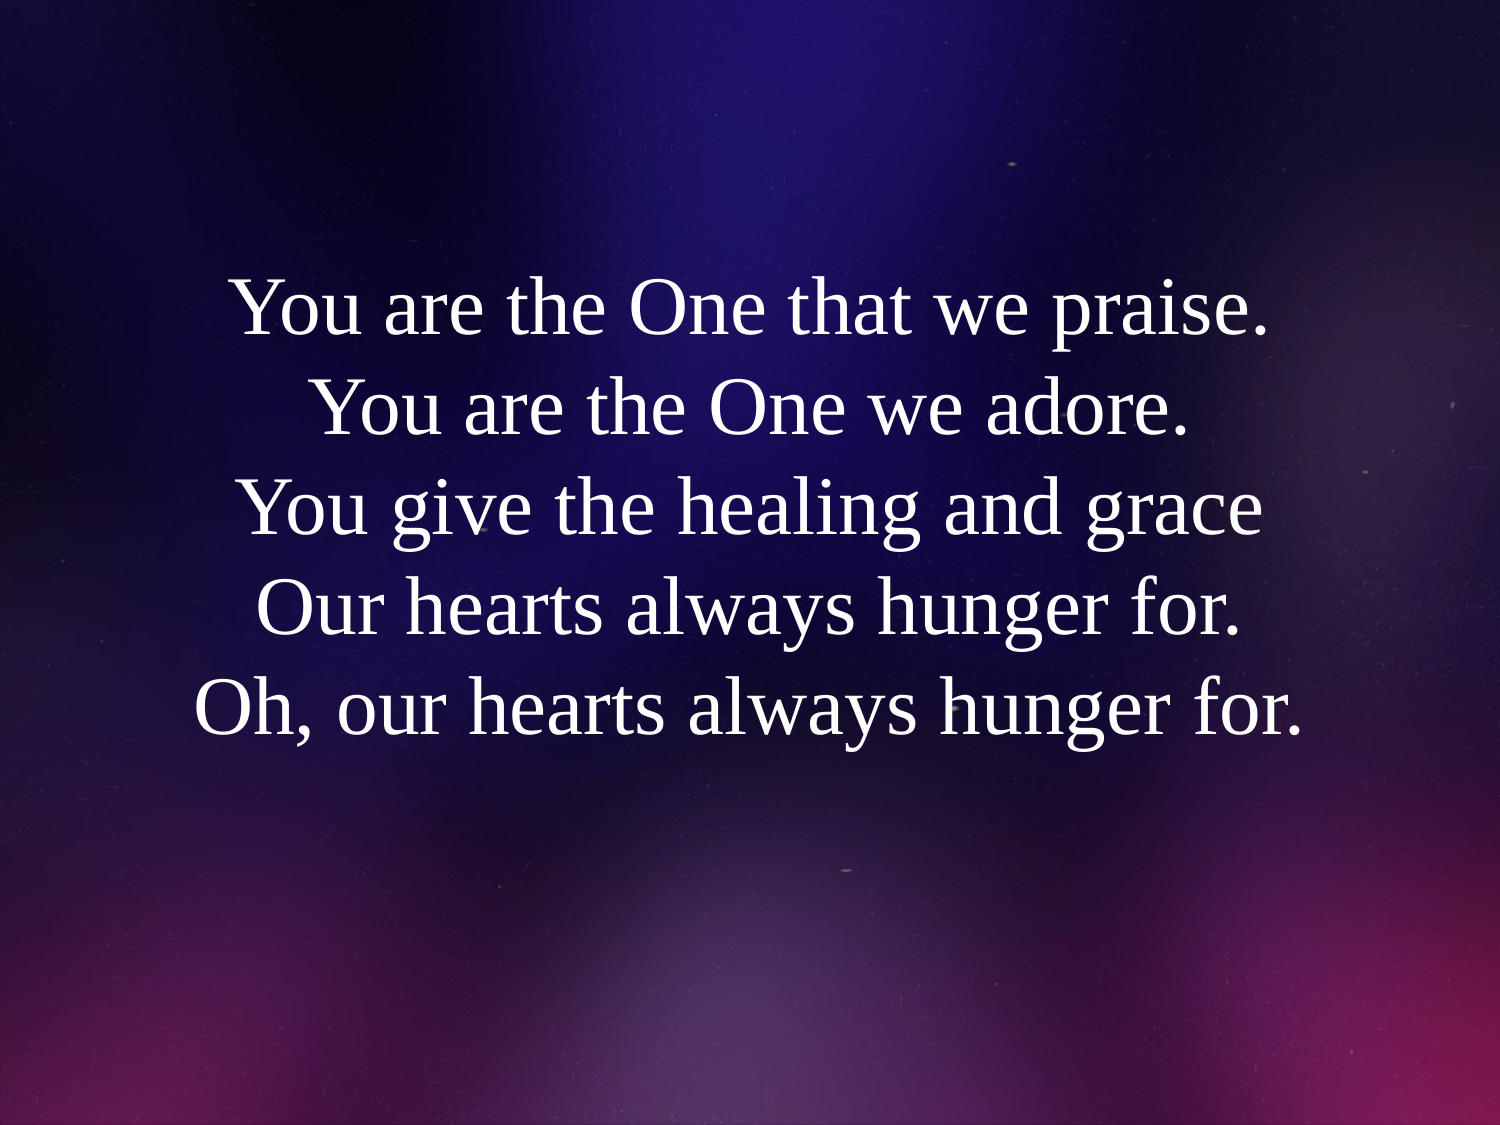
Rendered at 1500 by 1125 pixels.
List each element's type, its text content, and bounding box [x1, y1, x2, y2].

picture [0, 0, 1500, 1125]
title You are the One that we praise. You are the One we adore. You give the healing and grace Our hearts always hunger for. Oh, our hearts always hunger for. [112, 462, 1388, 650]
